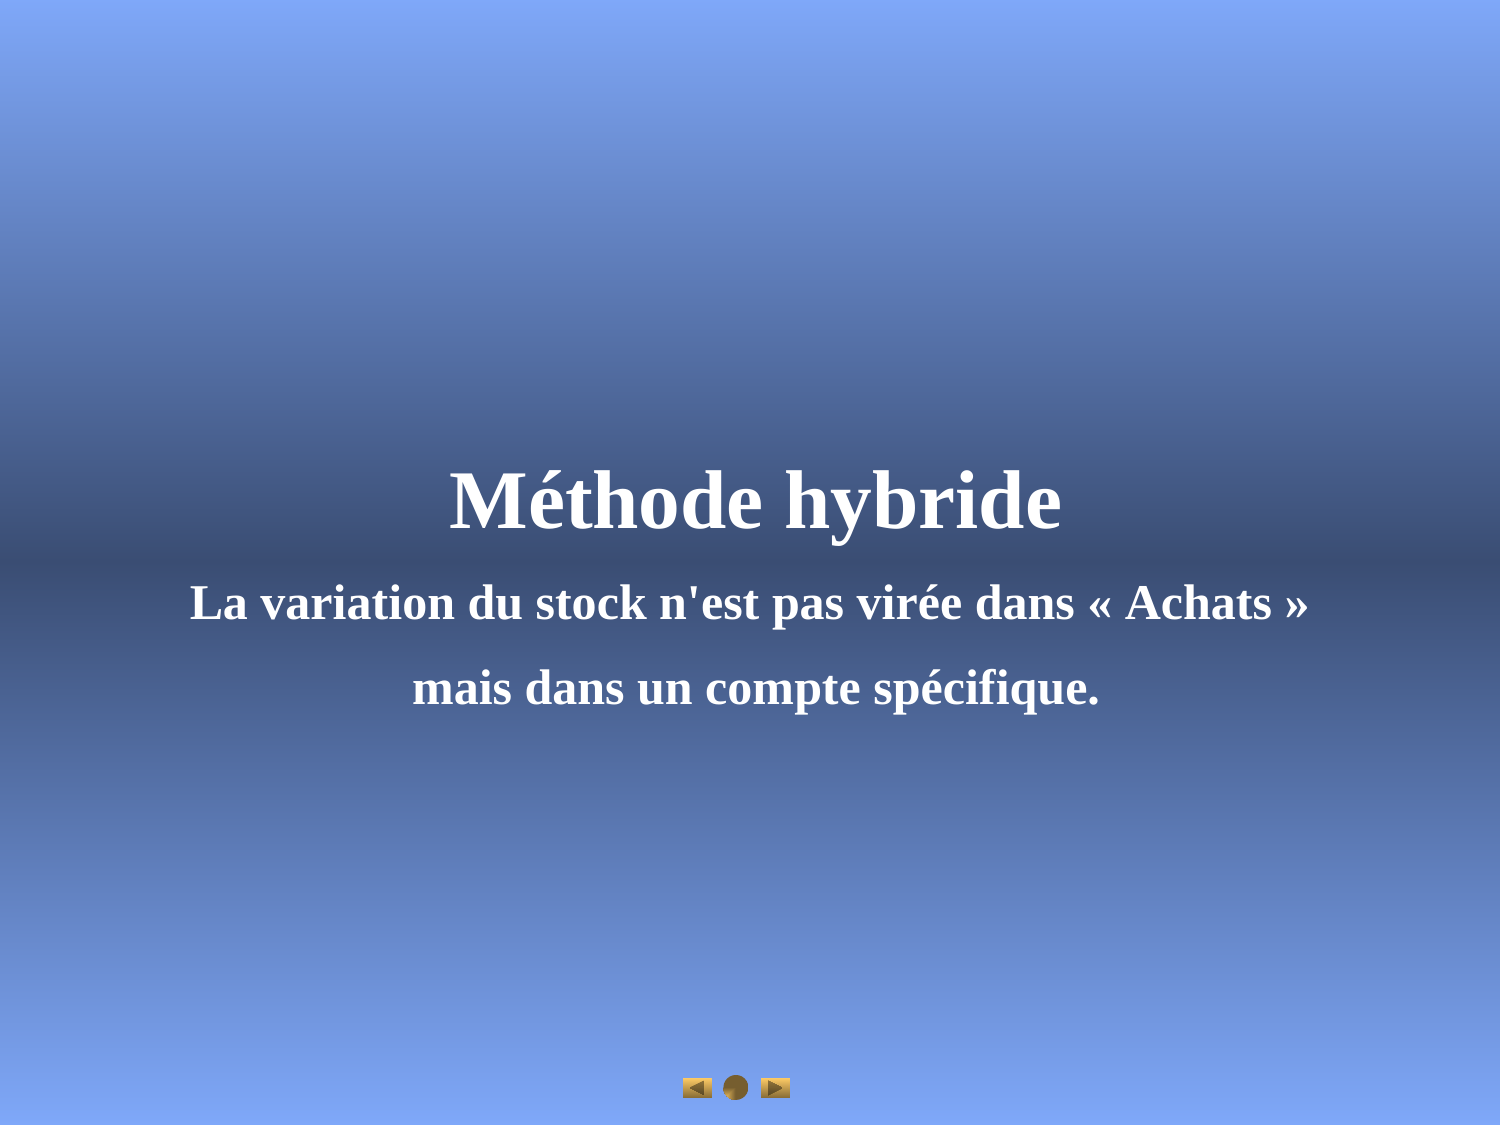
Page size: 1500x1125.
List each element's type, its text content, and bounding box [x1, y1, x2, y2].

text_box Méthode hybride La variation du stock n'est pas virée dans « Achats » mais dans un compte spécifique. [112, 437, 1400, 723]
